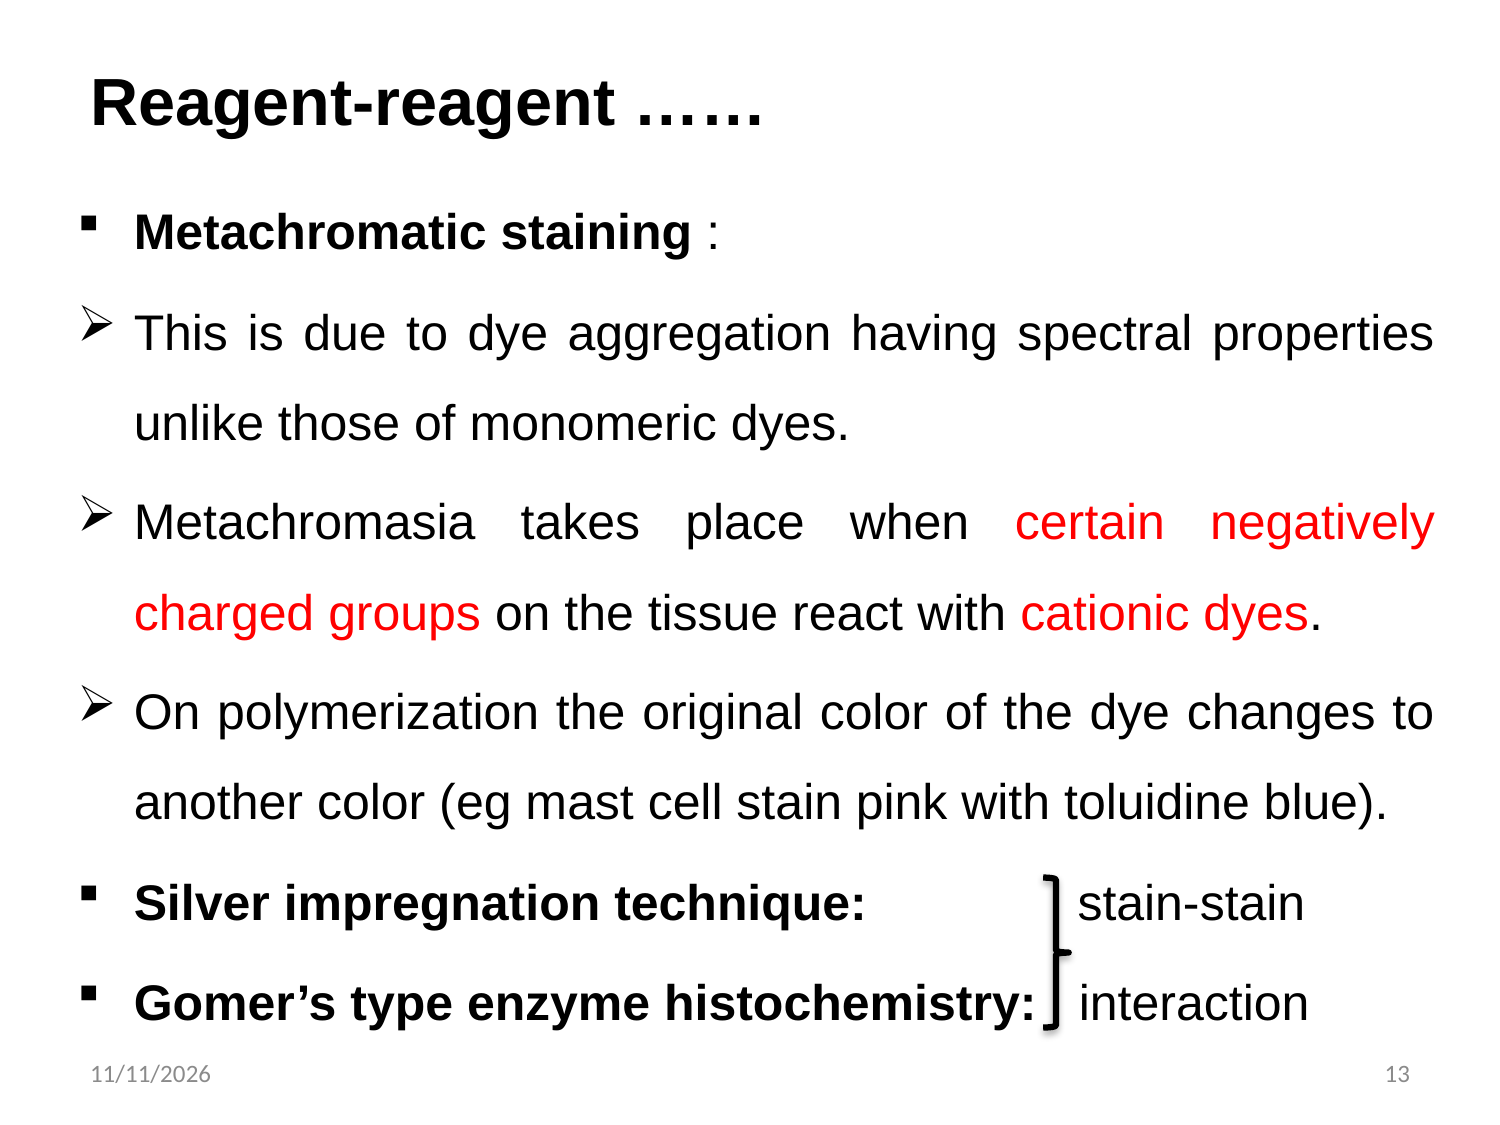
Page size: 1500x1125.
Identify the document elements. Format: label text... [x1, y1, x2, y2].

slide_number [75, 1042, 425, 1103]
title Reagent-reagent …… [75, 45, 1425, 162]
list Metachromatic staining : This is due to dye aggregation having spectral properties unlike those of monomeric dyes. Metachromasia takes place when certain negatively charged groups on the tissue react with cationic dyes. On polymerization the original color of the dye changes to another color (eg mast cell stain pink with toluidine blue). Silver impregnation technique: stain-stain Gomer’s type enzyme histochemistry: interaction [62, 162, 1450, 1013]
slide_number 13 [1074, 1042, 1425, 1103]
text_box [1043, 874, 1072, 1031]
